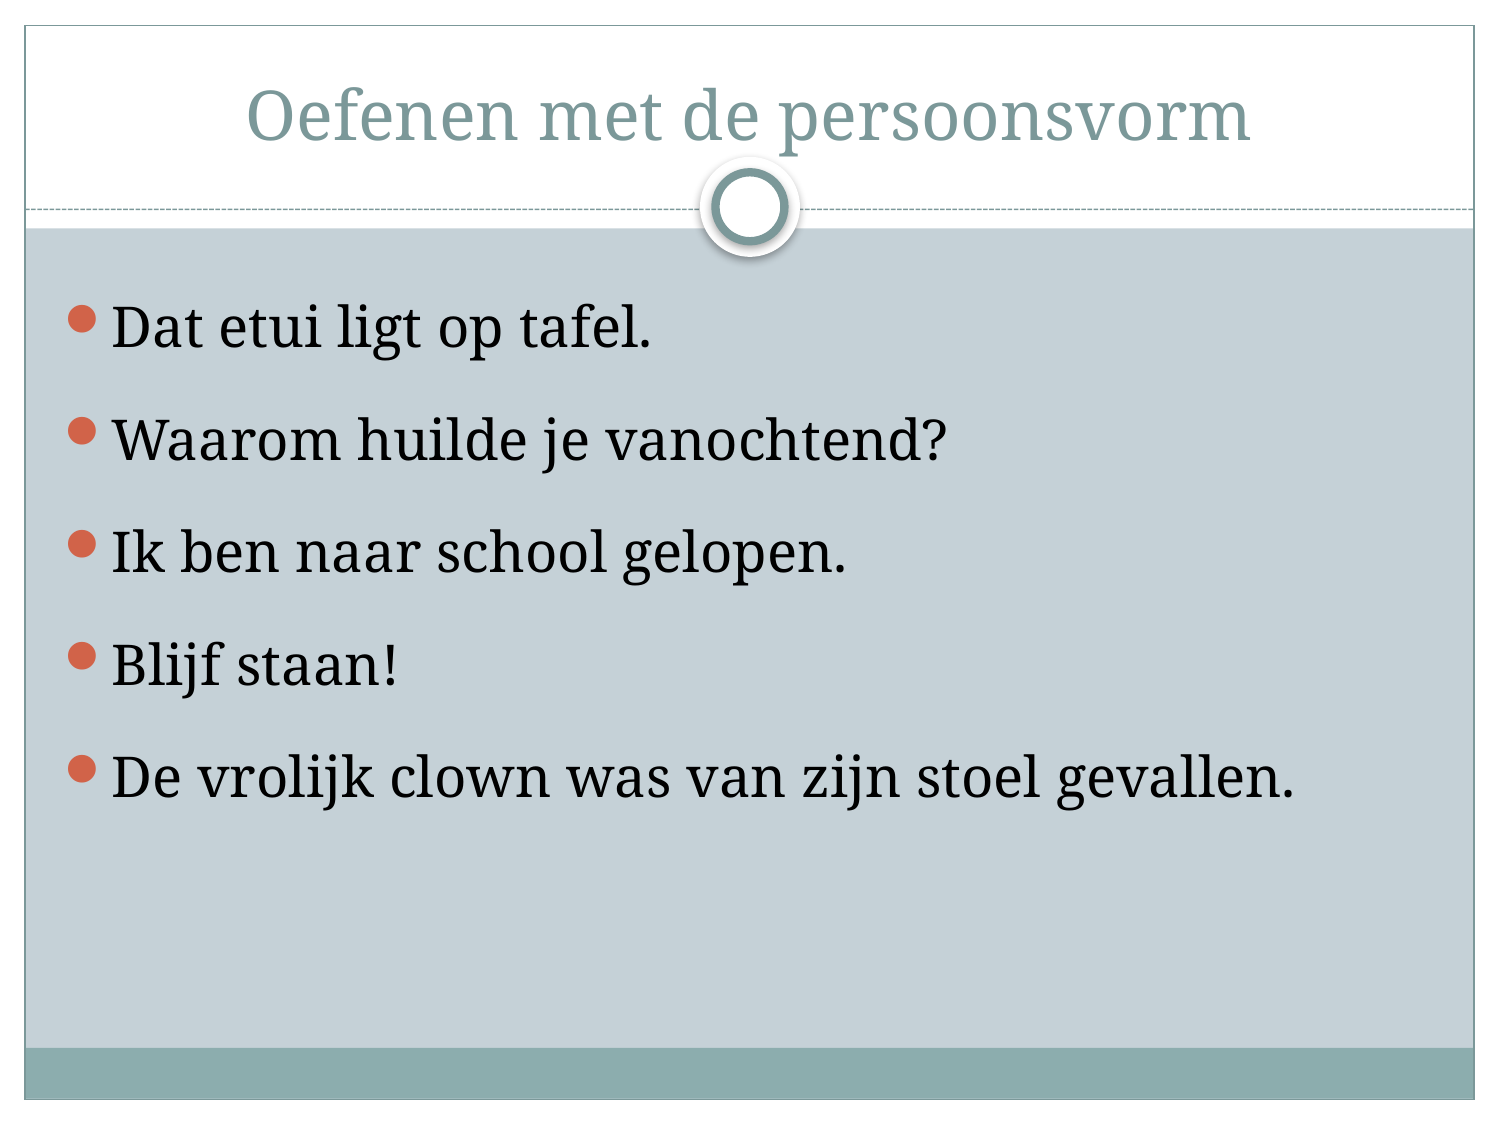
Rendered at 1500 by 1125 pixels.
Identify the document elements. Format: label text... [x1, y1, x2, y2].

title Oefenen met de persoonsvorm [49, 37, 1450, 162]
list Dat etui ligt op tafel. Waarom huilde je vanochtend? Ik ben naar school gelopen. Blijf staan! De vrolijk clown was van zijn stoel gevallen. [49, 250, 1445, 1001]
